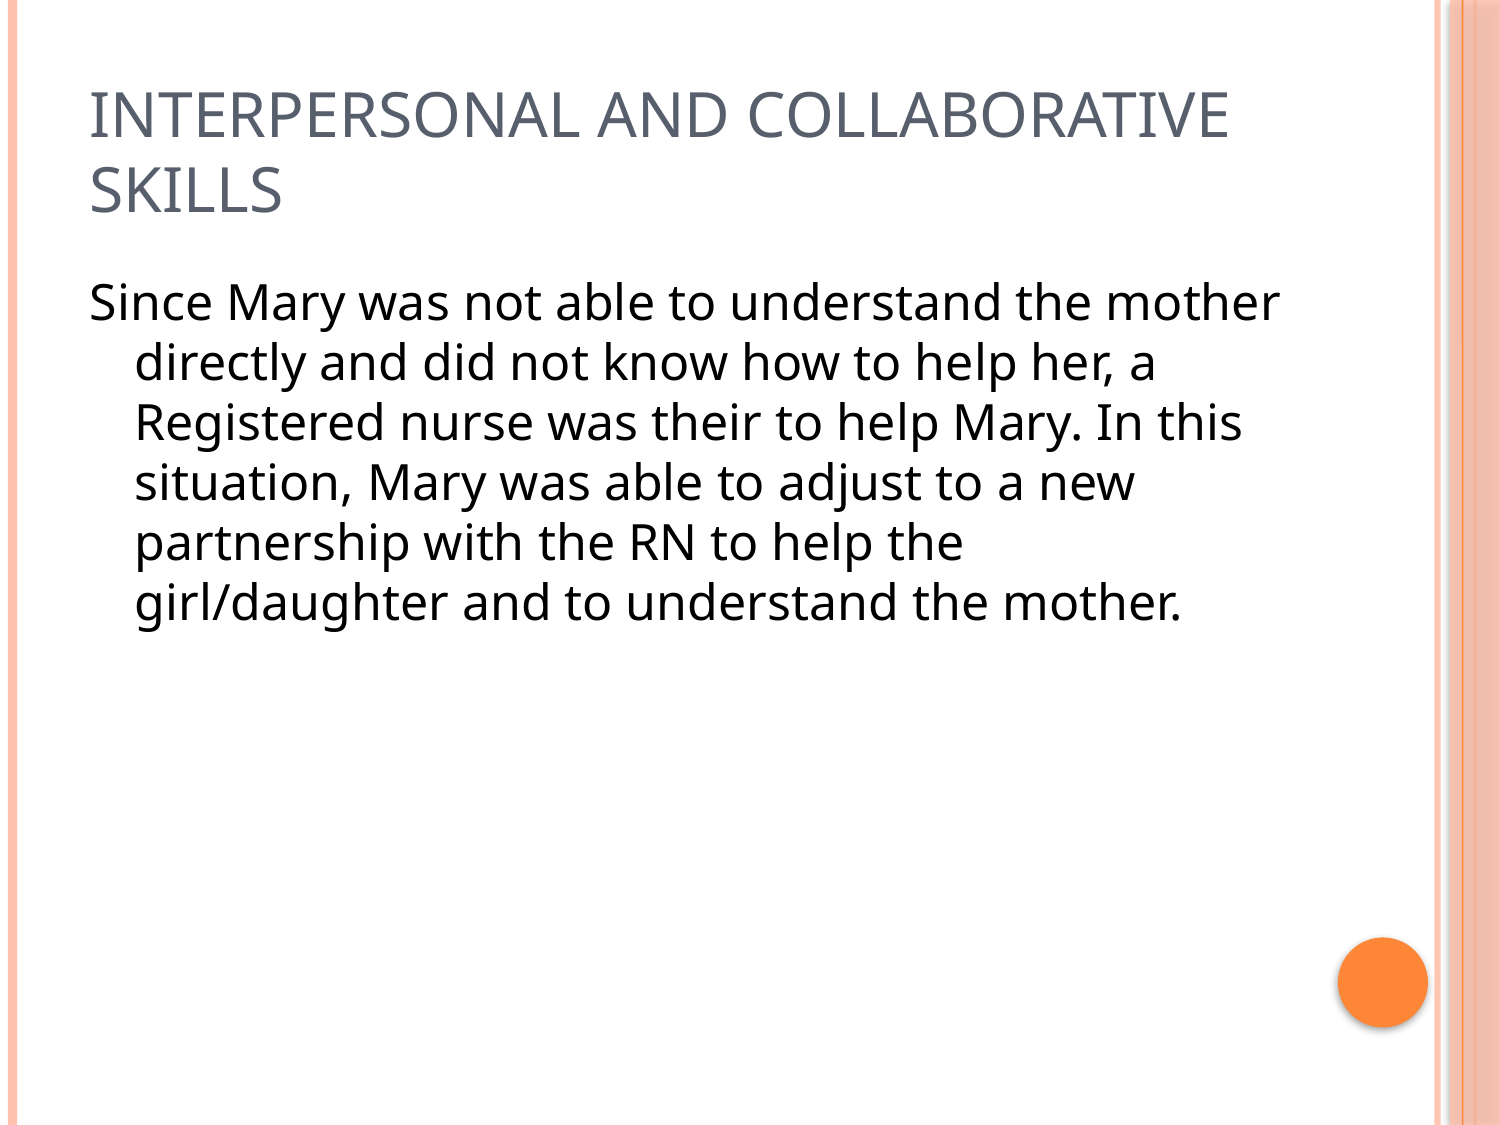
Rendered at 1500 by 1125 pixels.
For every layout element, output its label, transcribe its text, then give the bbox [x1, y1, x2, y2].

title Interpersonal and Collaborative Skills [75, 45, 1300, 233]
list Since Mary was not able to understand the mother directly and did not know how to help her, a Registered nurse was their to help Mary. In this situation, Mary was able to adjust to a new partnership with the RN to help the girl/daughter and to understand the mother. [75, 262, 1300, 1062]
